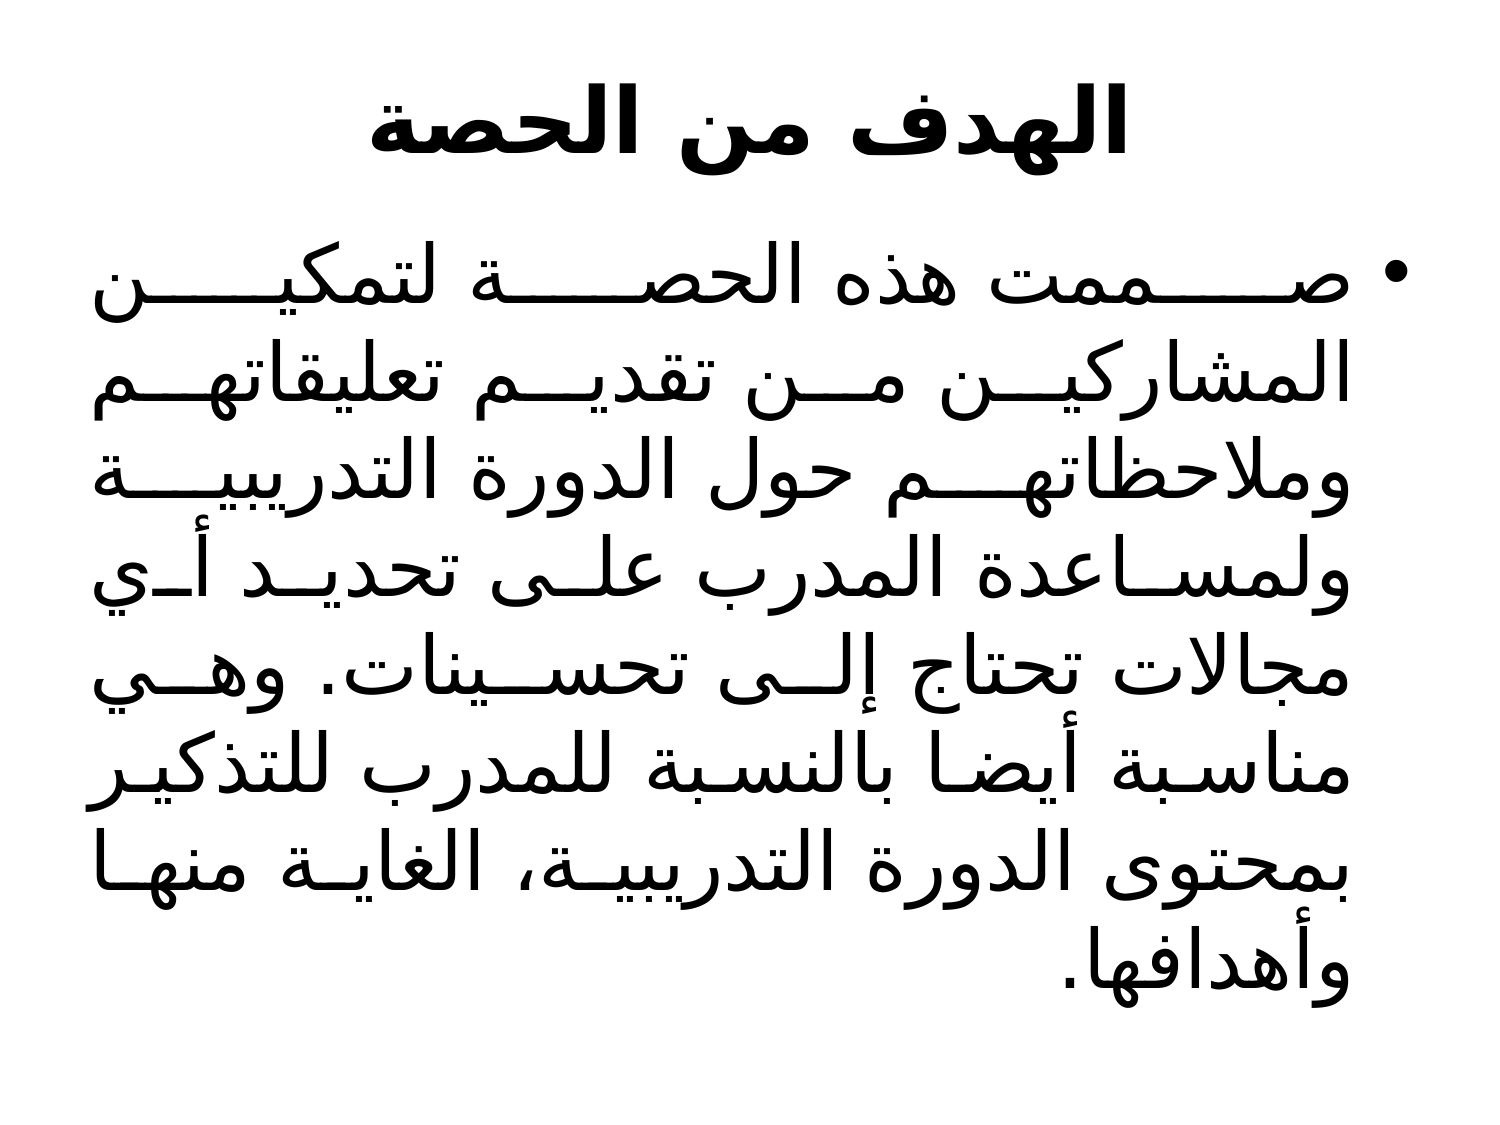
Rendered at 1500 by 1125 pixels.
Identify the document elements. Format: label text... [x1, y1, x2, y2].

list صممت هذه الحصة لتمكين المشاركين من تقديم تعليقاتهم وملاحظاتهم حول الدورة التدريبية ولمساعدة المدرب على تحديد أي مجالات تحتاج إلى تحسينات. وهي مناسبة أيضا بالنسبة للمدرب للتذكير بمحتوى الدورة التدريبية، الغاية منها وأهدافها. [75, 214, 1425, 1016]
title الهدف من الحصة [75, 45, 1425, 188]
